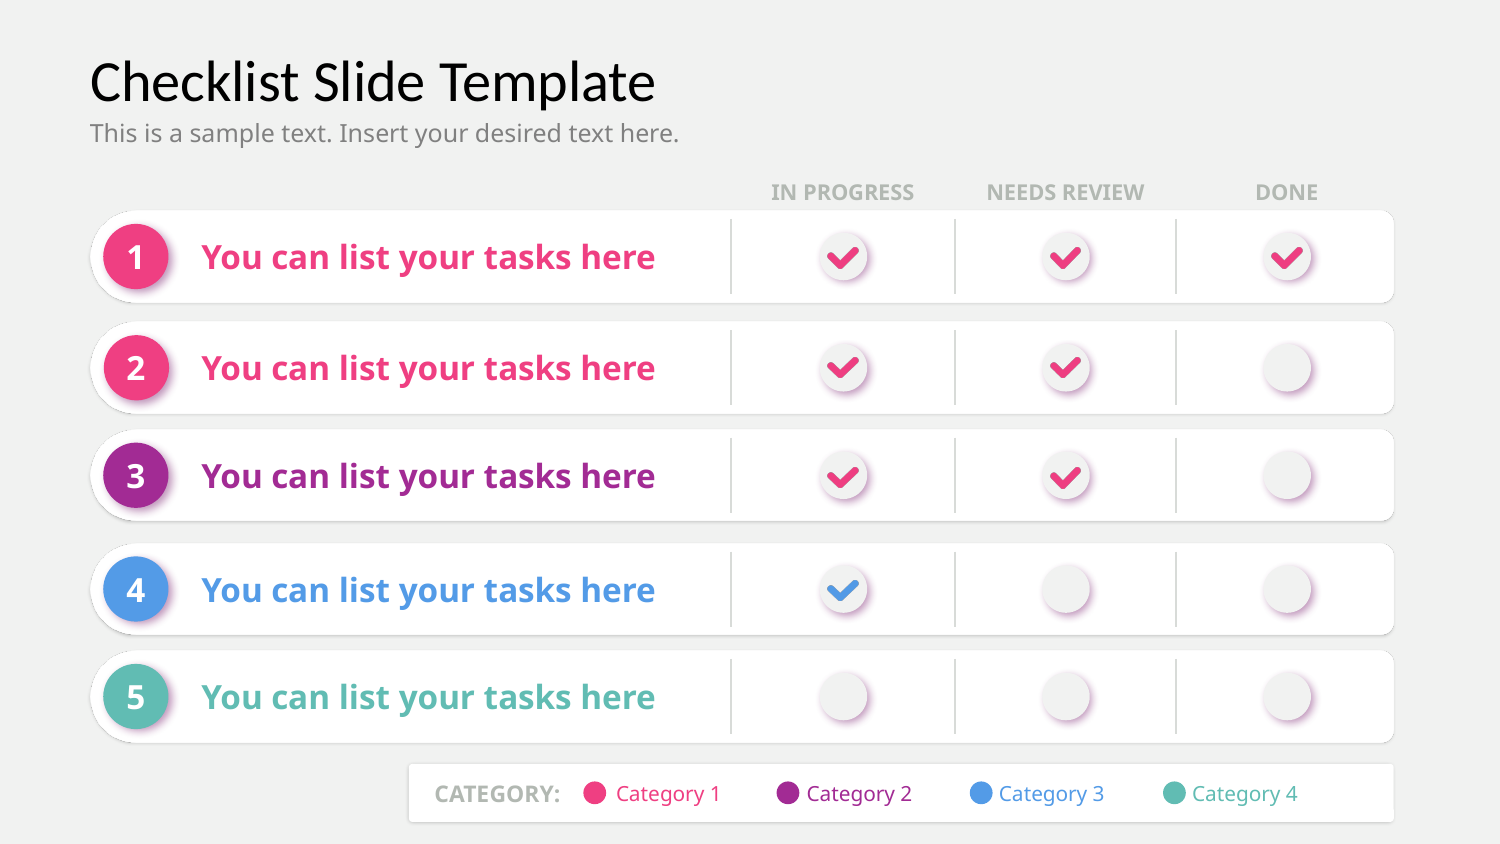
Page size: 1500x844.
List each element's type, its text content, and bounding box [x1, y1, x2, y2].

text_box [967, 779, 995, 807]
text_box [90, 650, 1394, 743]
text_box [406, 761, 1396, 825]
text_box Category 3 [998, 780, 1114, 806]
text_box IN PROGRESS [769, 179, 917, 206]
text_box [90, 321, 1394, 414]
list This is a sample text. Insert your desired text here. [74, 110, 1075, 173]
text_box [774, 779, 802, 807]
text_box Category 1 [616, 780, 731, 806]
text_box Category 2 [806, 780, 922, 806]
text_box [90, 429, 1394, 522]
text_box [90, 542, 1394, 635]
text_box [1160, 779, 1188, 807]
text_box [581, 779, 609, 807]
text_box Category 4 [1192, 780, 1307, 806]
title Checklist Slide Template [75, 33, 1375, 122]
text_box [90, 210, 1394, 303]
text_box CATEGORY: [434, 779, 565, 807]
text_box NEEDS REVIEW [986, 179, 1145, 206]
text_box DONE [1243, 179, 1330, 206]
